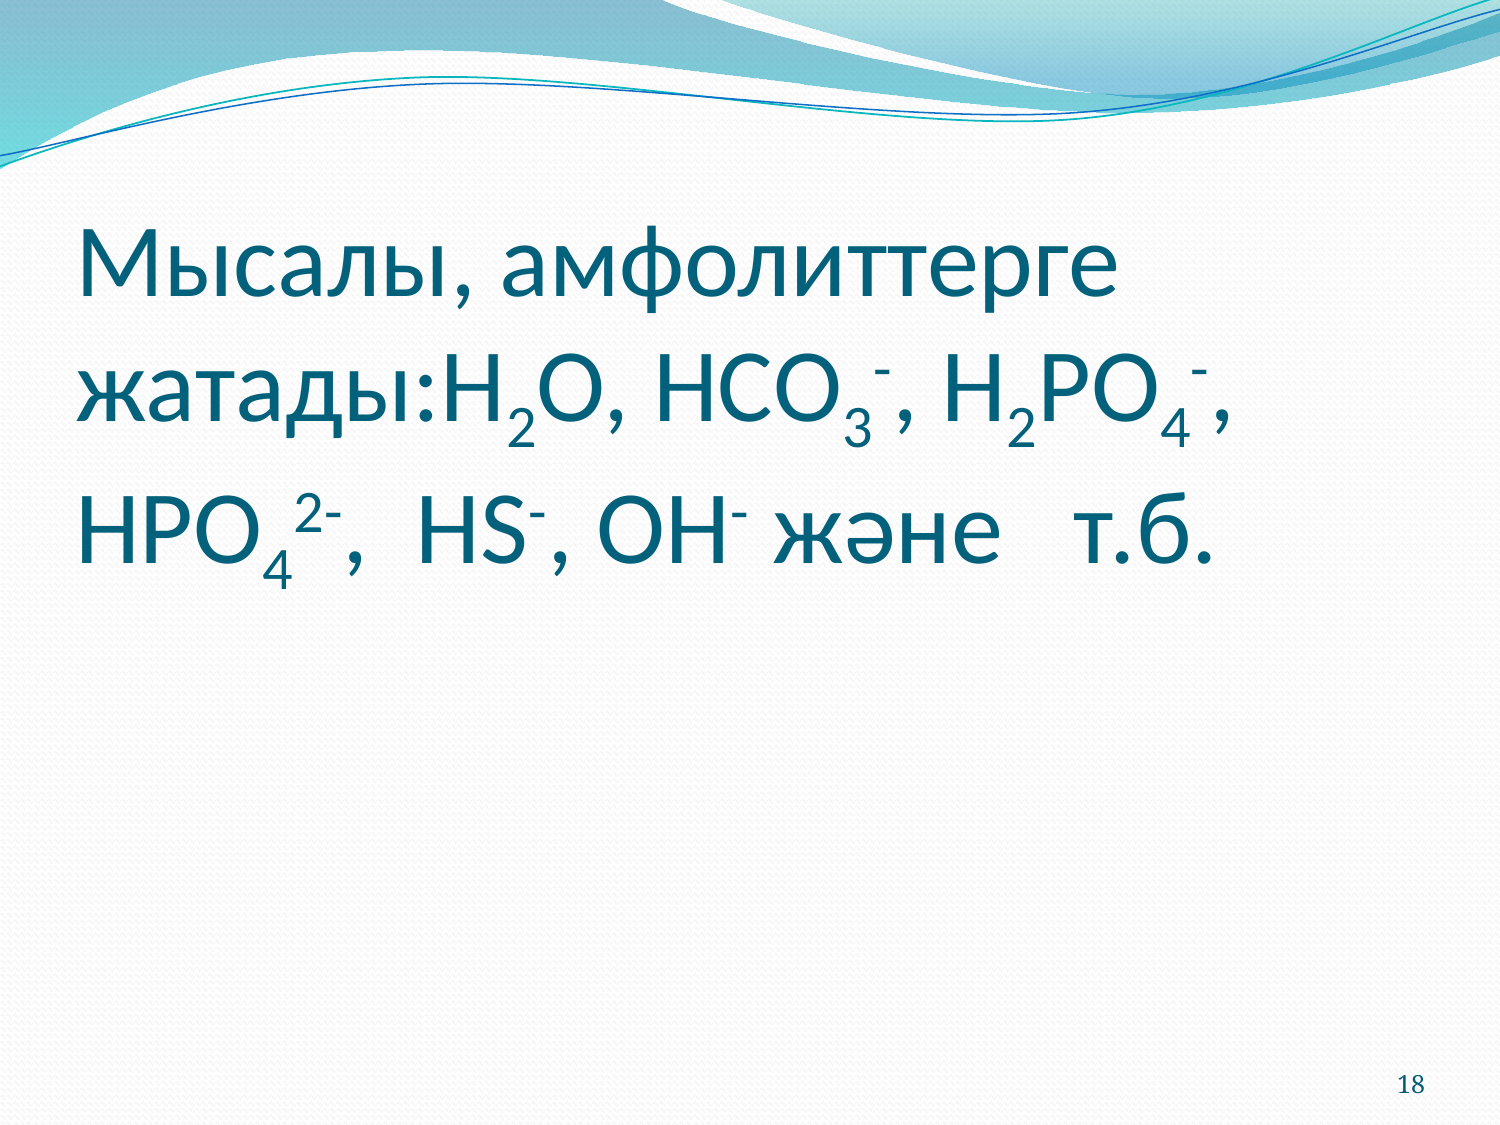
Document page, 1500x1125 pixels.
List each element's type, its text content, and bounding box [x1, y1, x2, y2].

slide_number 18 [1299, 1042, 1425, 1103]
title Мысалы, амфолиттерге жатады:Н2О, НСО3-, Н2РО4-, НРО42-, НS-, ОН- және т.б. [74, 115, 1438, 727]
